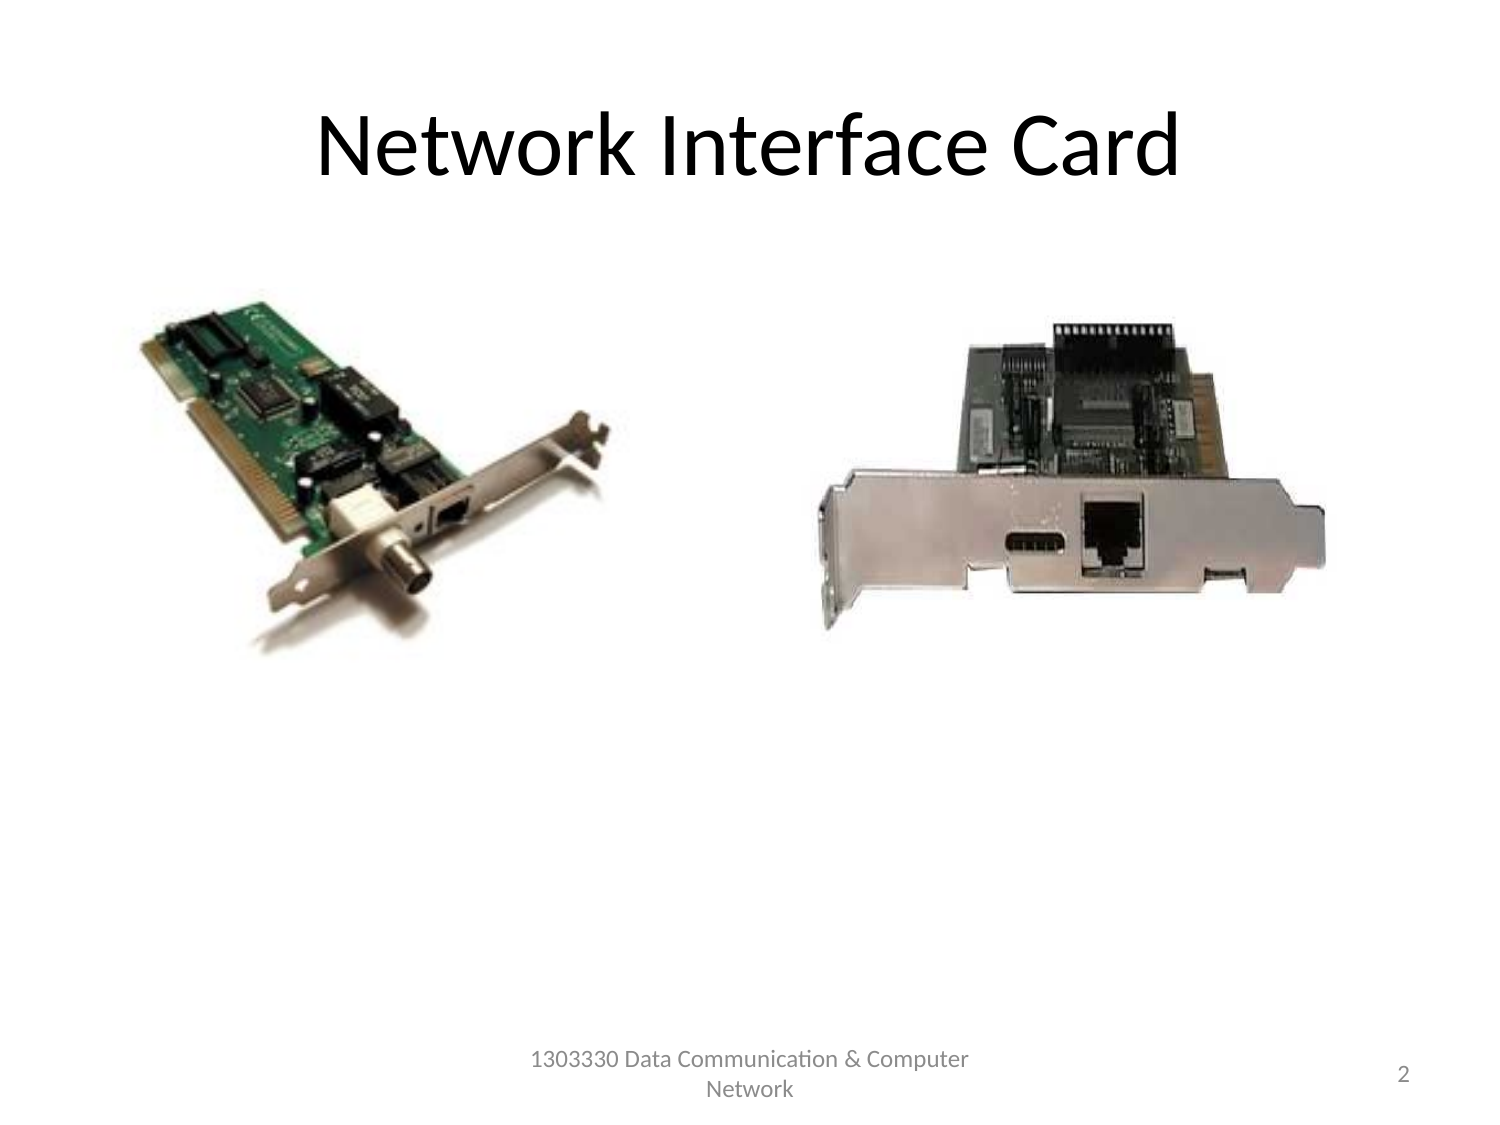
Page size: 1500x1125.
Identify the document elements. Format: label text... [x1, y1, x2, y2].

footer 1303330 Data Communication & Computer Network [512, 1042, 988, 1103]
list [799, 287, 1338, 676]
title Network Interface Card [75, 45, 1425, 233]
slide_number 2 [1074, 1042, 1425, 1103]
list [112, 287, 630, 670]
